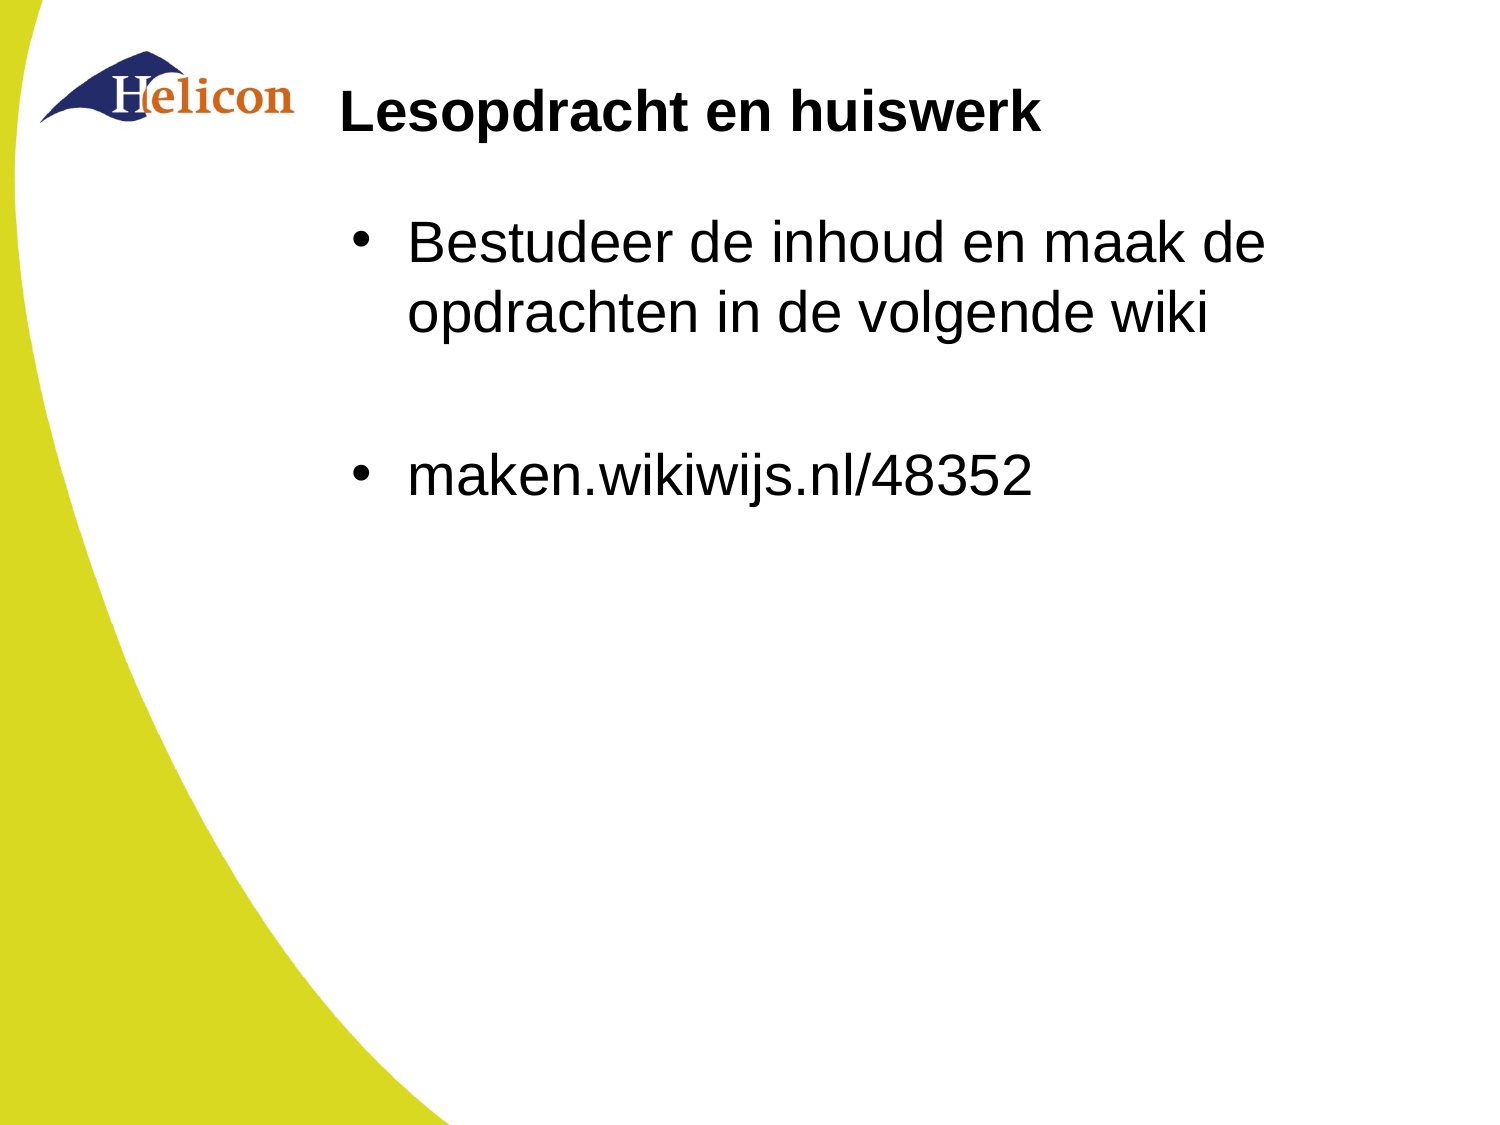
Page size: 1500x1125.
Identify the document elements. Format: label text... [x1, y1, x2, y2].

list Bestudeer de inhoud en maak de opdrachten in de volgende wiki maken.wikiwijs.nl/48352 [336, 196, 1425, 1005]
picture [0, 0, 1500, 1125]
title Lesopdracht en huiswerk [324, 54, 1415, 161]
